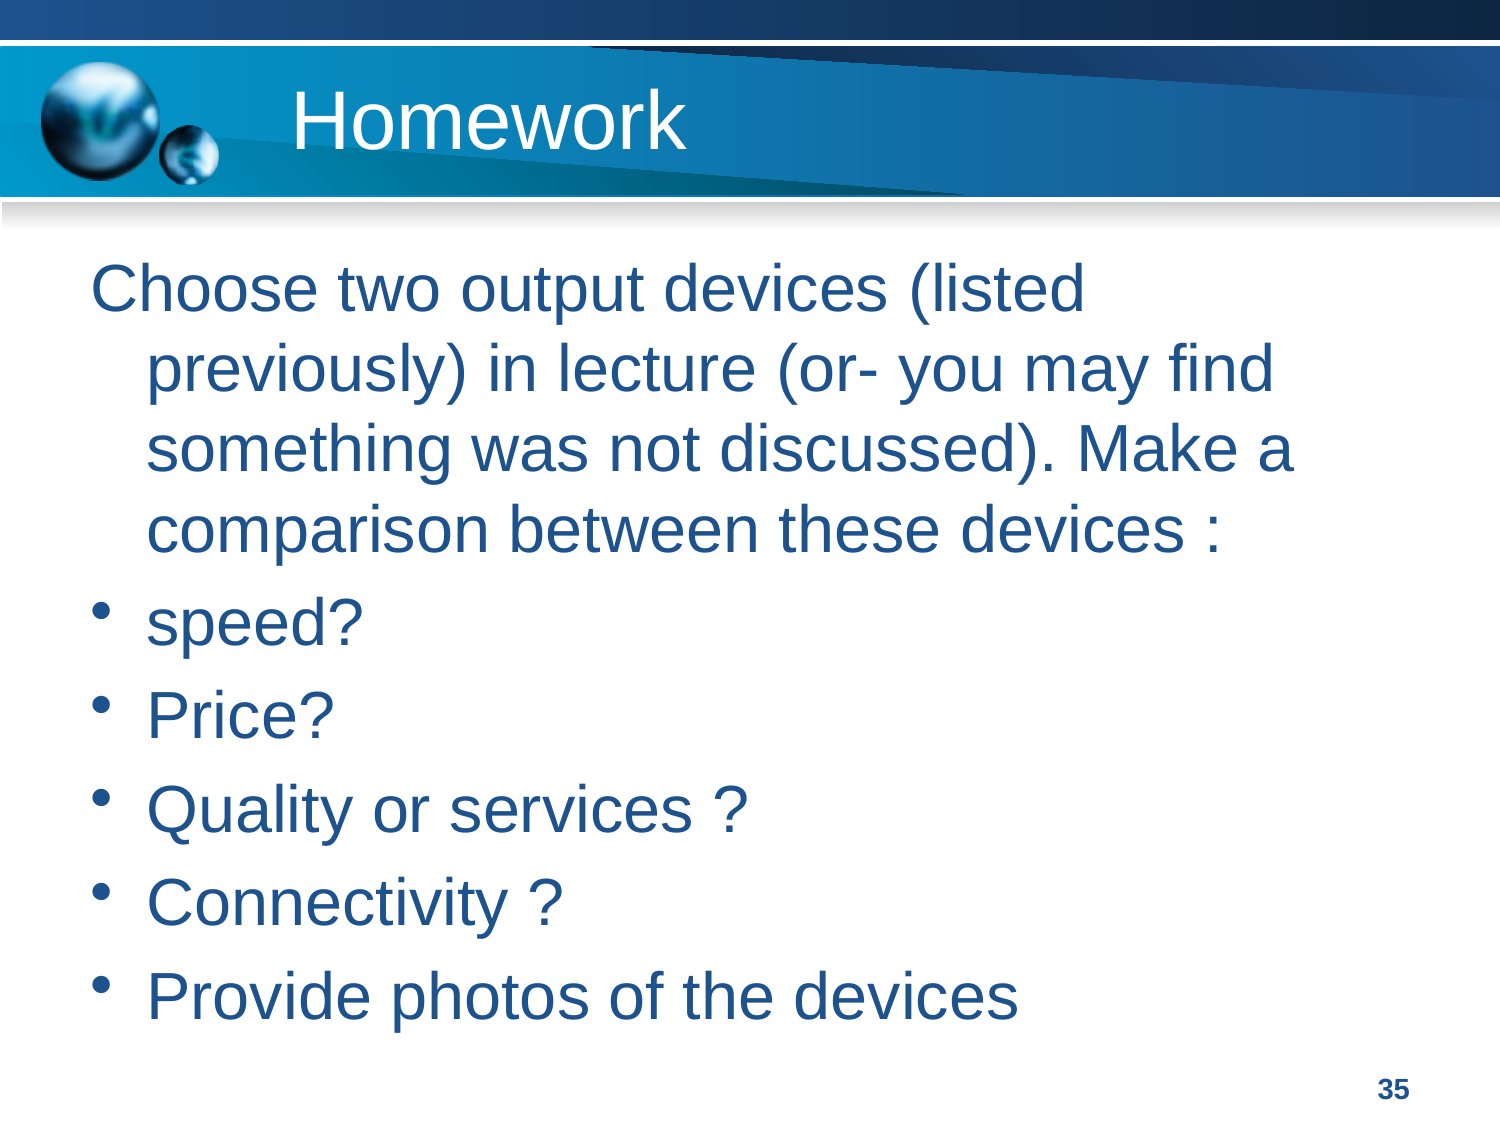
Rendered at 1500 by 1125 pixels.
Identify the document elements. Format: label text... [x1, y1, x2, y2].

slide_number 35 [1074, 1062, 1426, 1103]
picture [160, 126, 218, 184]
picture [42, 63, 159, 180]
title Homework [274, 44, 1363, 188]
list Choose two output devices (listed previously) in lecture (or- you may find something was not discussed). Make a comparison between these devices : speed? Price? Quality or services ? Connectivity ? Provide photos of the devices [74, 237, 1426, 1050]
